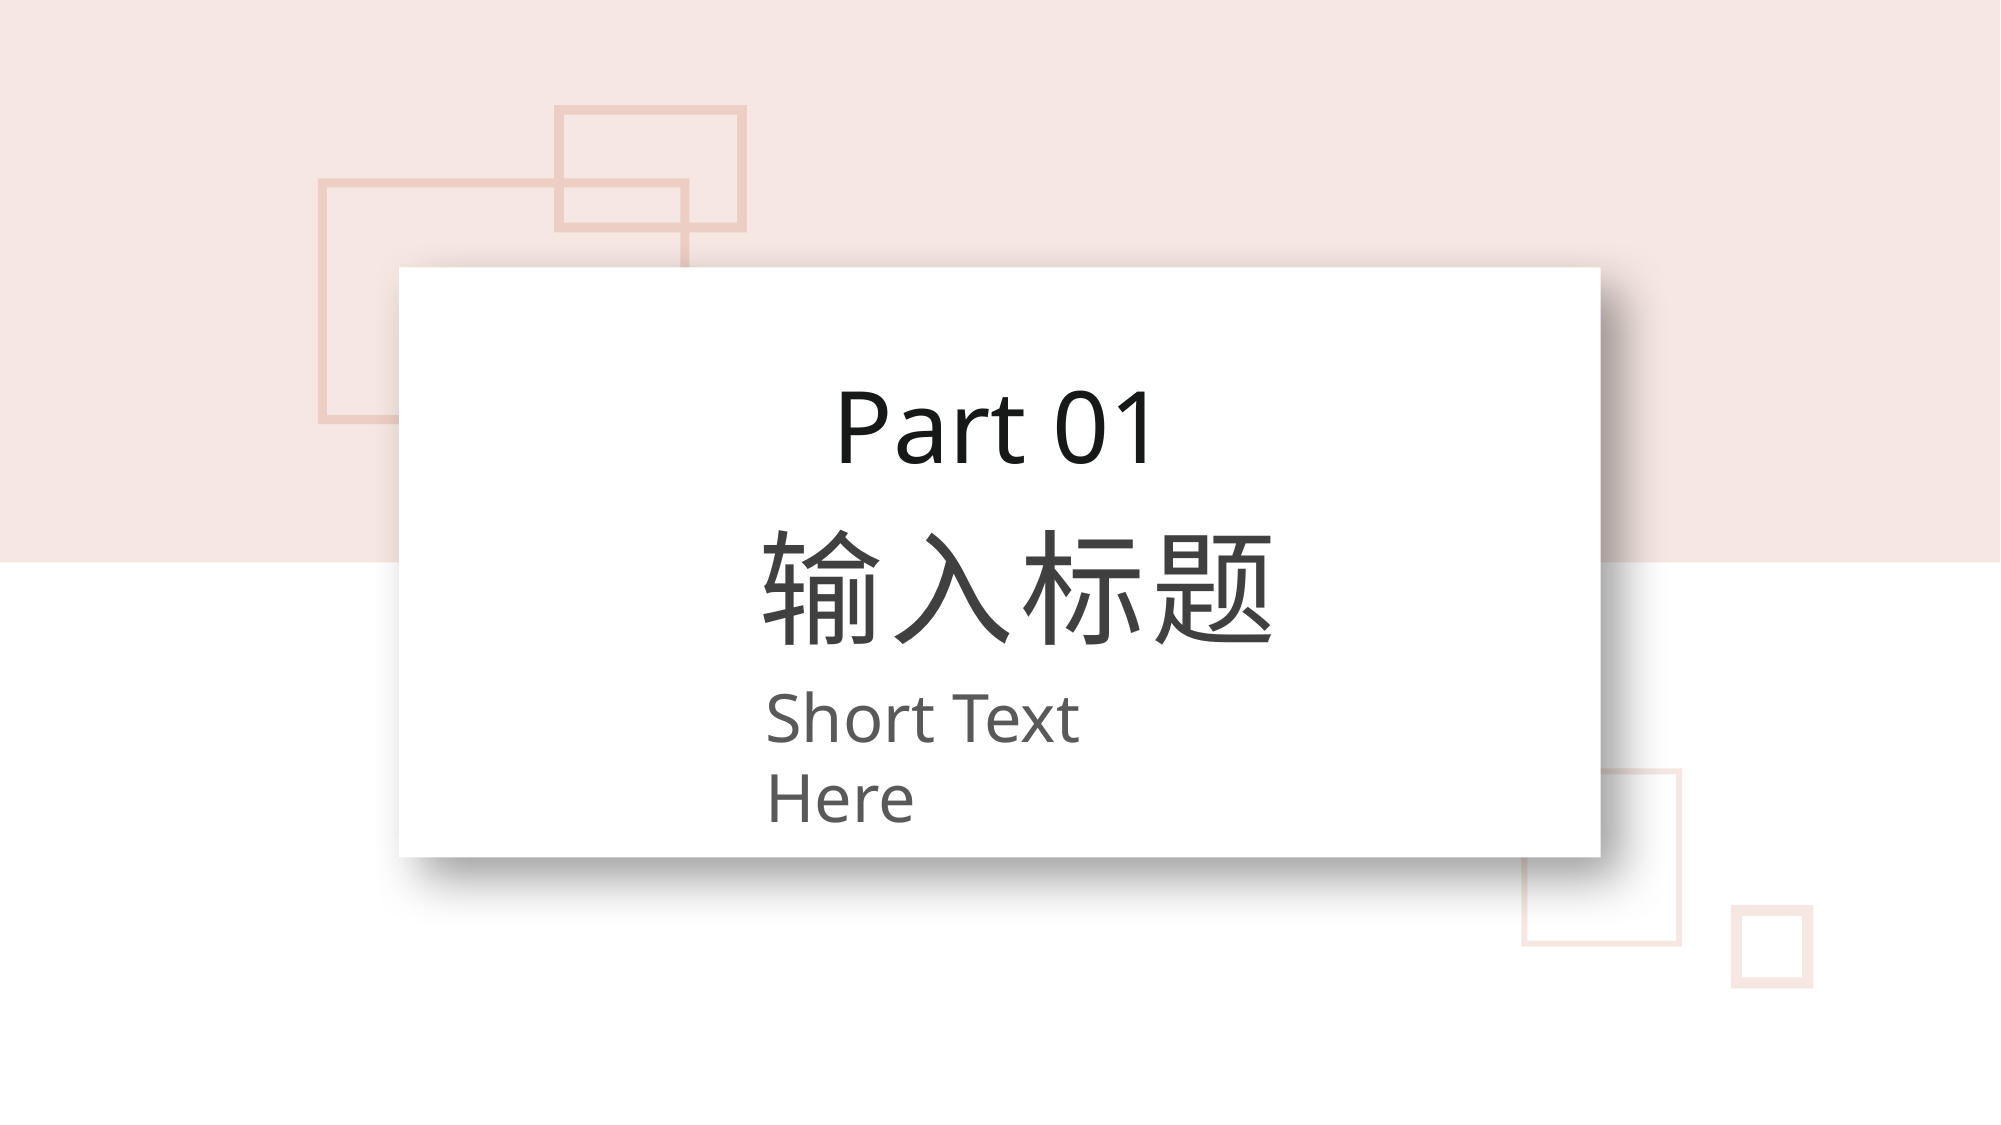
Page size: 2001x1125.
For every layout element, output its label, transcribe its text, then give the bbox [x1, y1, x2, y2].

text_box [317, 177, 553, 425]
text_box [565, 177, 690, 222]
text_box [1520, 767, 1683, 948]
text_box [679, 233, 690, 255]
text_box Short Text Here [750, 668, 1257, 843]
text_box Part 01 [746, 356, 1254, 491]
text_box [0, 0, 2000, 563]
text_box [398, 266, 1602, 858]
text_box 输入标题 [689, 503, 1347, 669]
text_box [1730, 904, 1814, 989]
text_box [553, 104, 748, 233]
